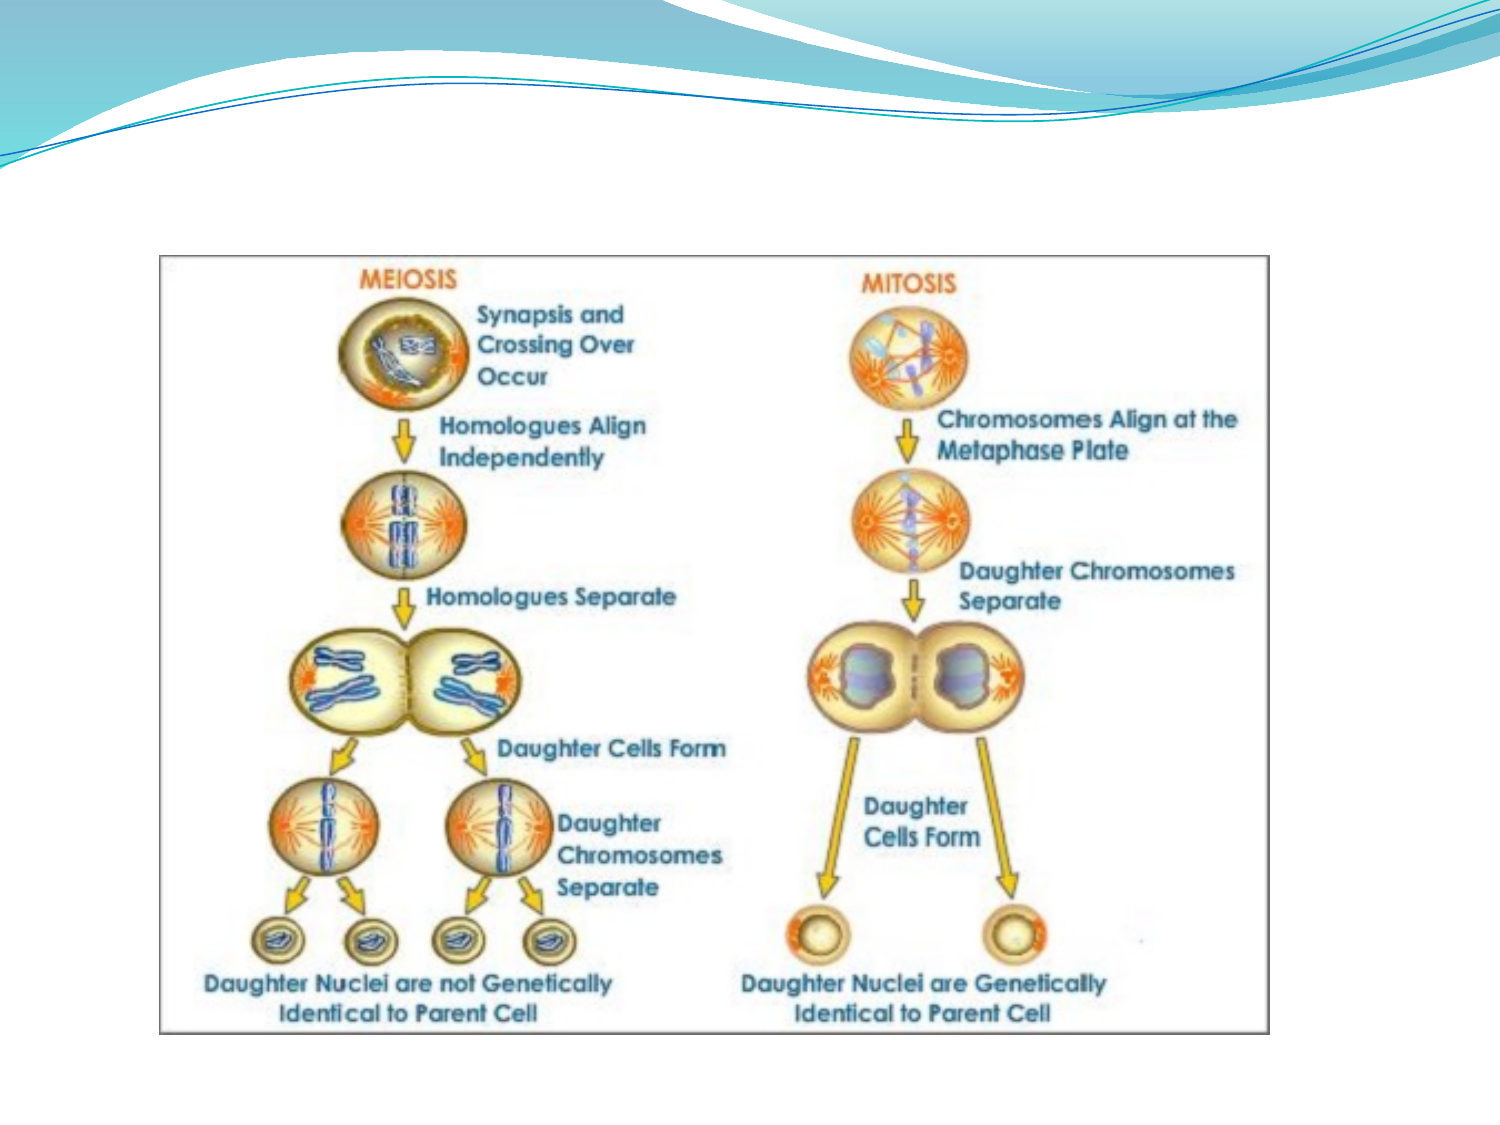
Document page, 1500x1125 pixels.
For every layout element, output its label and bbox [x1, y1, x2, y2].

picture [159, 255, 1271, 1036]
